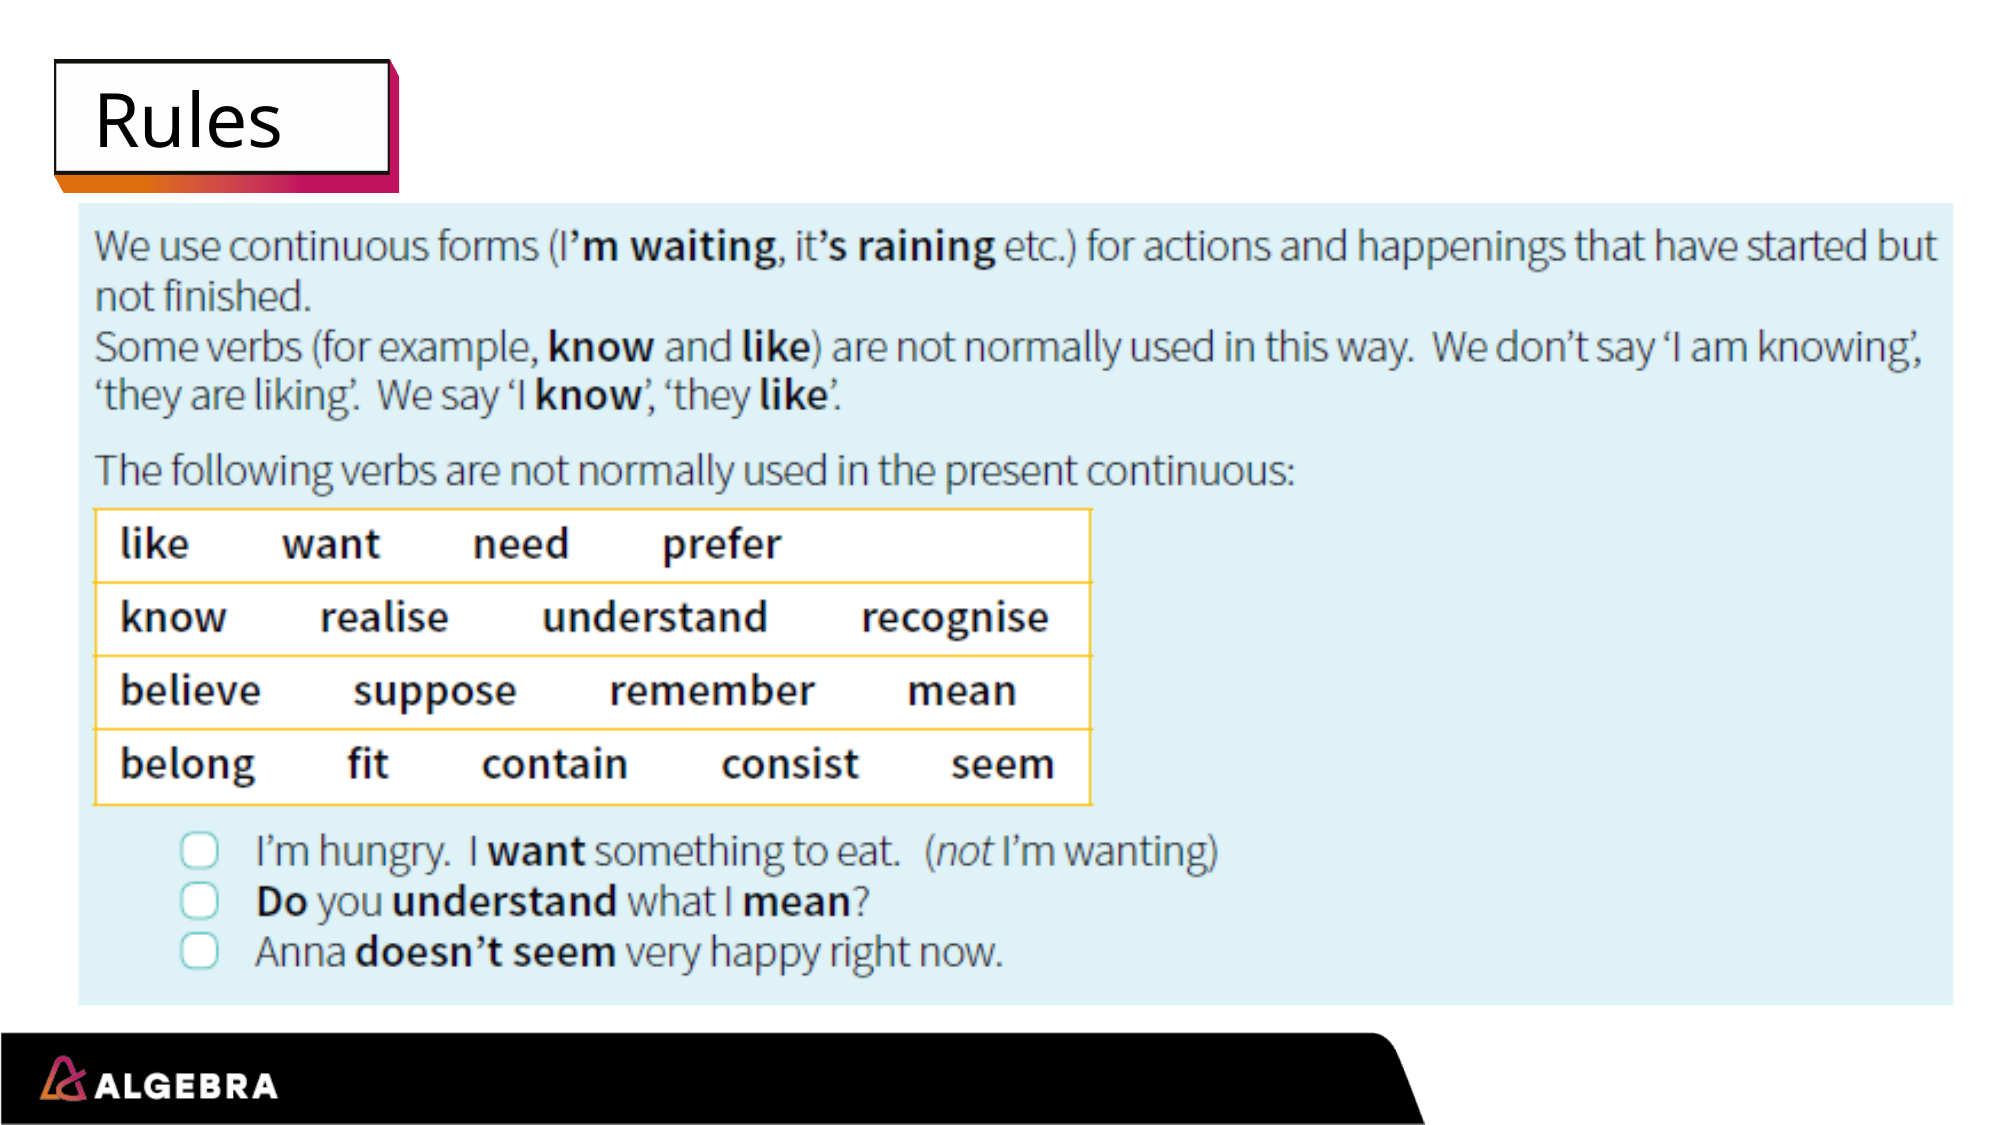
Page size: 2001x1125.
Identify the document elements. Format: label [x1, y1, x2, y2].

picture [0, 1032, 1425, 1125]
picture [46, 44, 1954, 1007]
